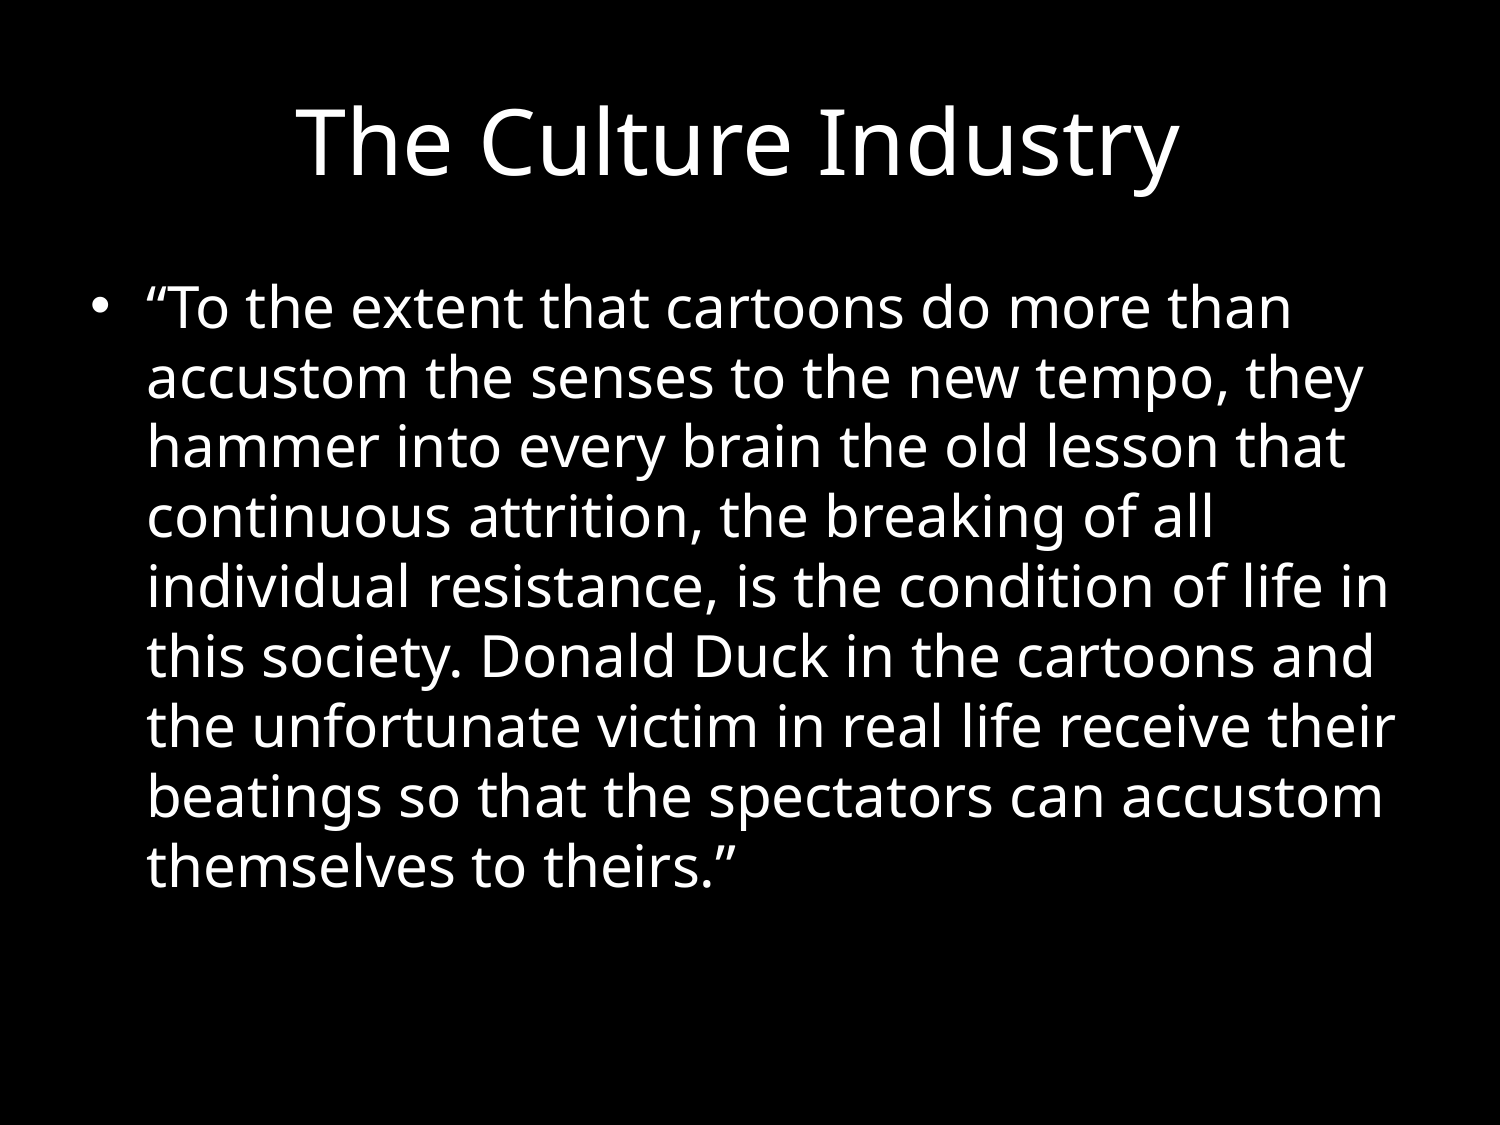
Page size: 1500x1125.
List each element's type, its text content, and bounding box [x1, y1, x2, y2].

title The Culture Industry [75, 45, 1425, 233]
list “To the extent that cartoons do more than accustom the senses to the new tempo, they hammer into every brain the old lesson that continuous attrition, the breaking of all individual resistance, is the condition of life in this society. Donald Duck in the cartoons and the unfortunate victim in real life receive their beatings so that the spectators can accustom themselves to theirs.” [75, 262, 1425, 1005]
